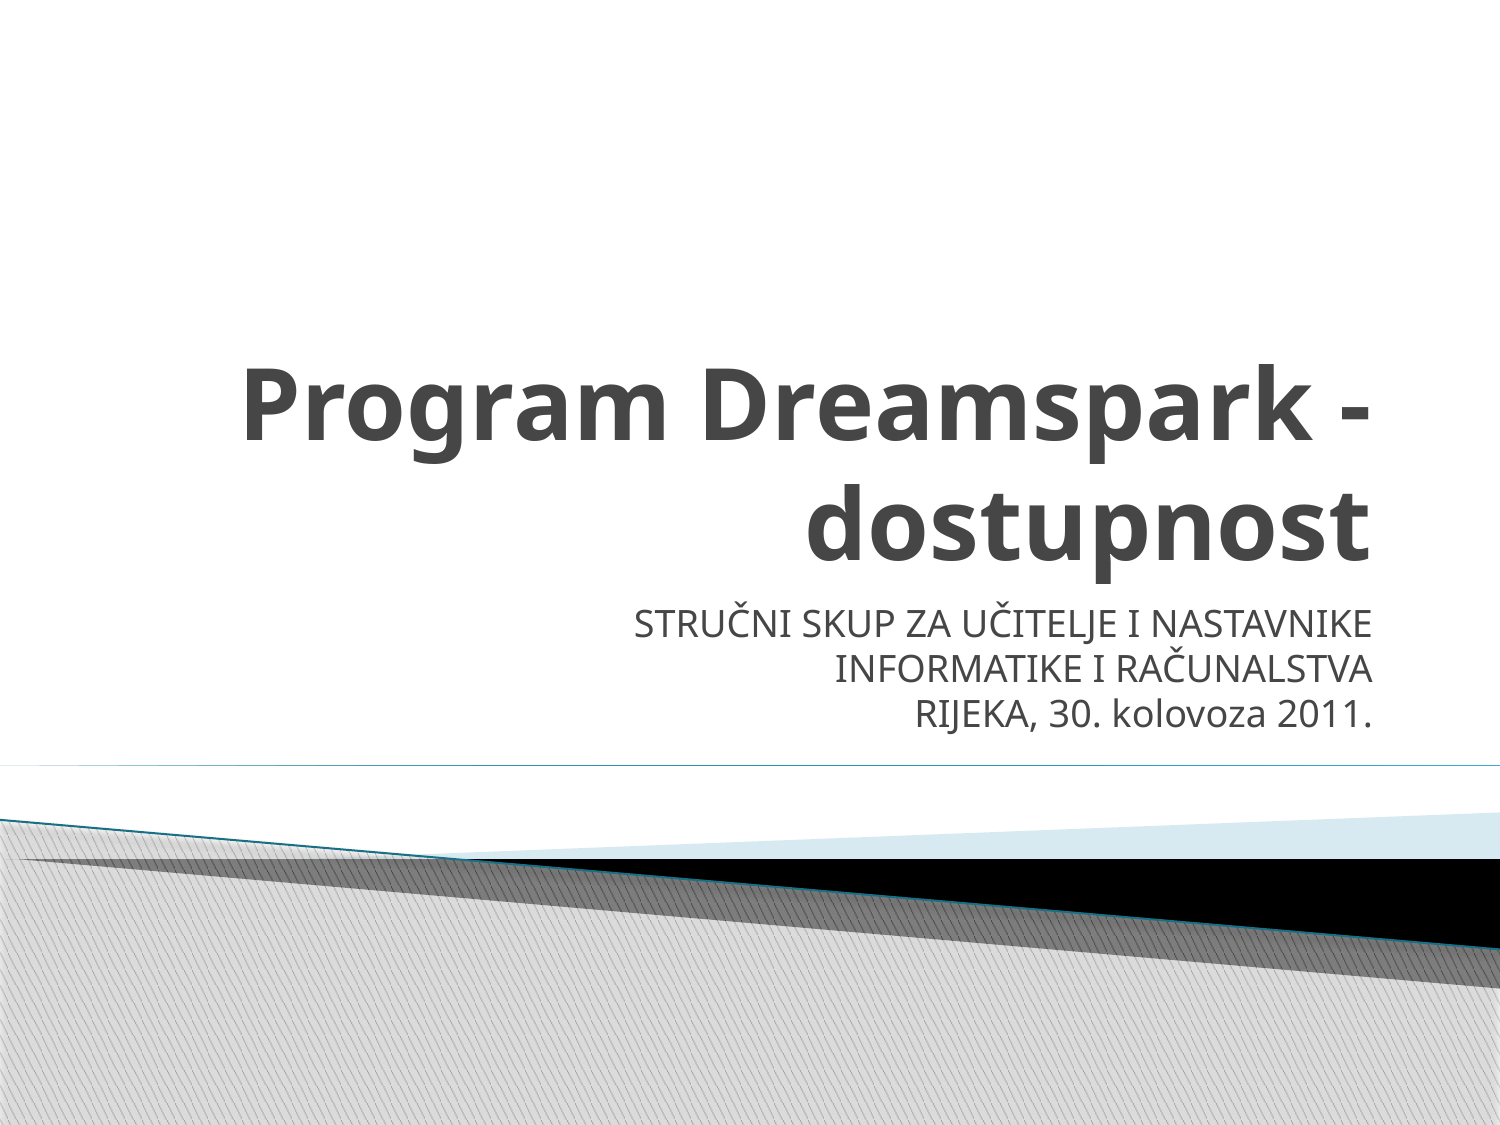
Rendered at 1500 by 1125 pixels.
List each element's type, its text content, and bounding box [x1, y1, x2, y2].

picture [5, 859, 1500, 989]
title Program Dreamspark - dostupnost [112, 287, 1388, 588]
subtitle STRUČNI SKUP ZA UČITELJE I NASTAVNIKE INFORMATIKE I RAČUNALSTVA RIJEKA, 30. kolovoza 2011. [112, 592, 1388, 790]
